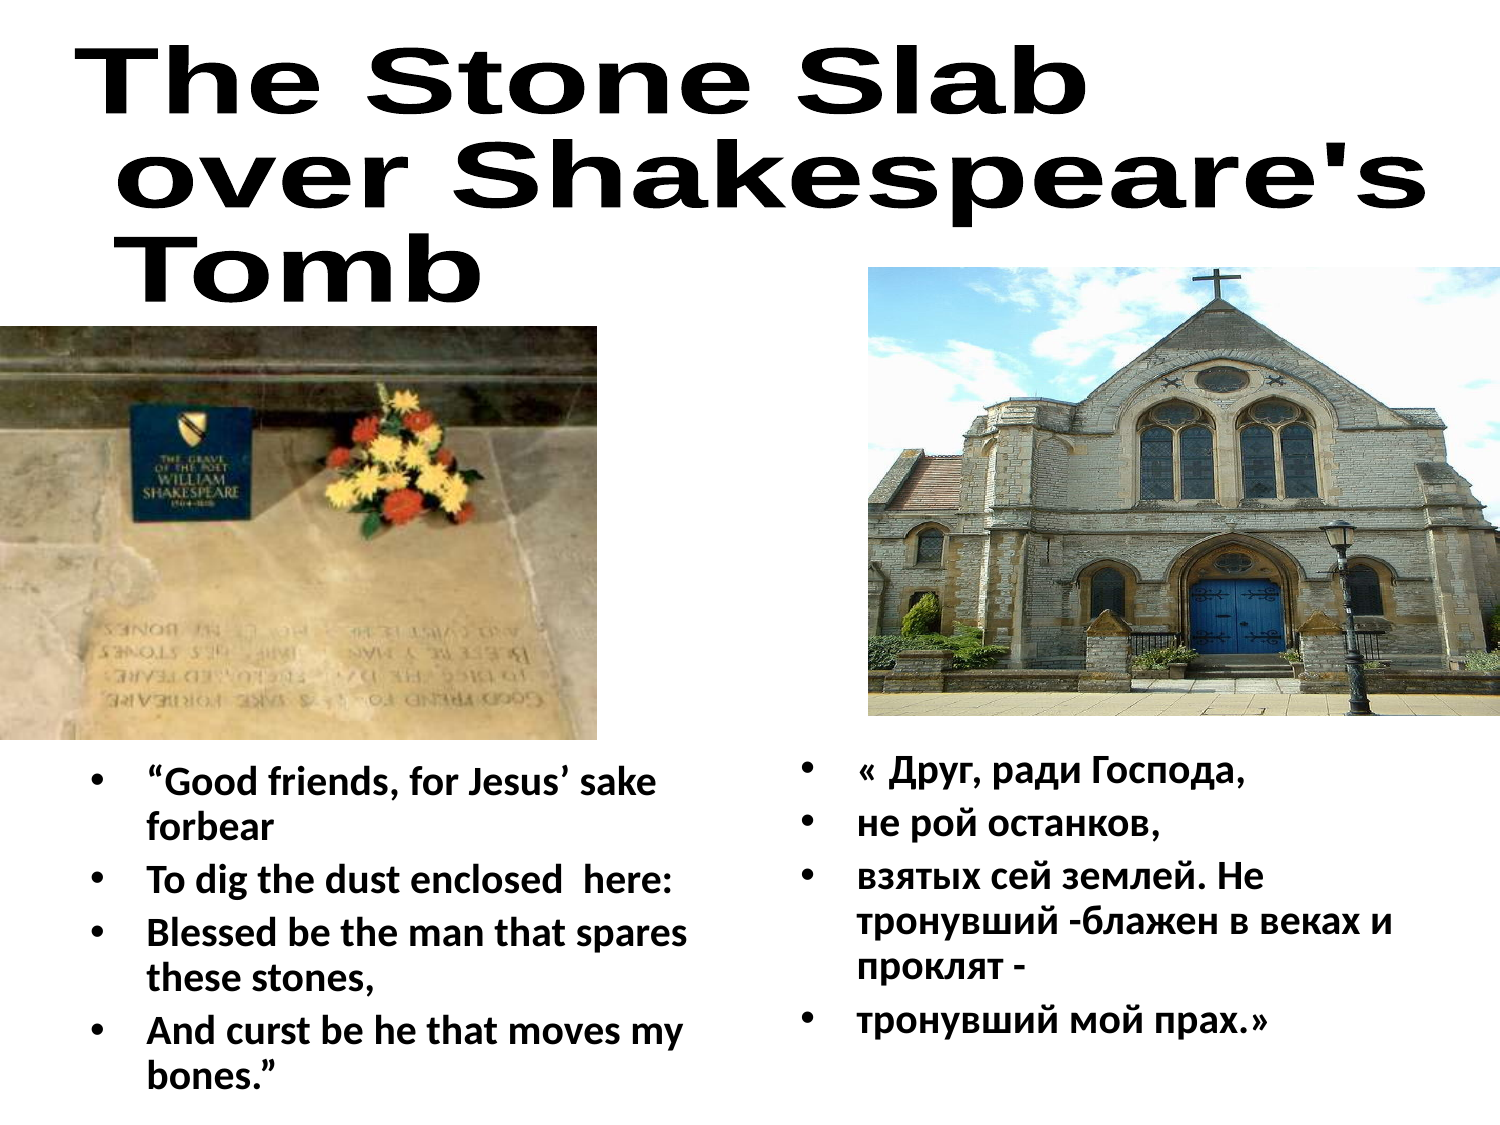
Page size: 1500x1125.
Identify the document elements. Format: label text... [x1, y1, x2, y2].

list “Good friends, for Jesus’ sake forbear To dig the dust enclosed here: Blessed be the man that spares these stones, And curst be he that moves my bones.” [74, 751, 738, 1125]
list « Друг, ради Господа, не рой останков, взятых сей землей. Не тронувший -блажен в веках и проклят - тронувший мой прах.» [785, 739, 1449, 1077]
picture [0, 325, 597, 740]
picture [867, 266, 1500, 717]
